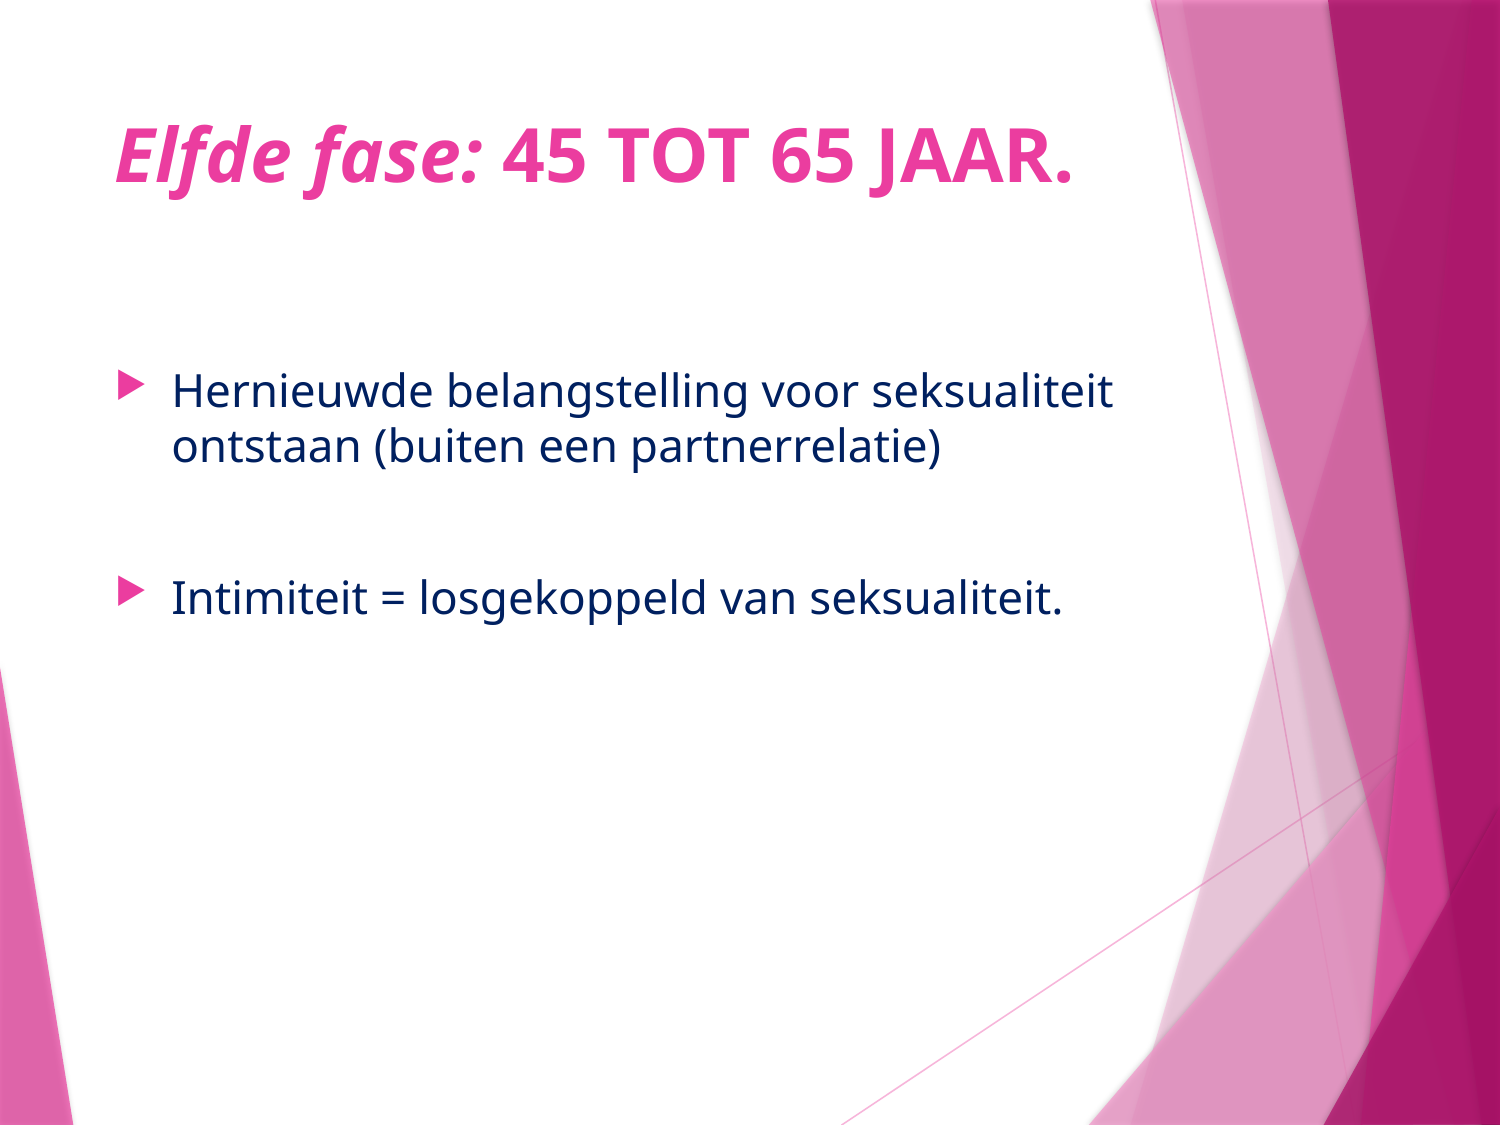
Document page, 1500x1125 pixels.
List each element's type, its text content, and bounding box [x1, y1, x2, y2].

list Hernieuwde belangstelling voor seksualiteit ontstaan (buiten een partnerrelatie) Intimiteit = losgekoppeld van seksualiteit. [99, 354, 1142, 992]
title Elfde fase: 45 TOT 65 JAAR. [99, 99, 1142, 317]
